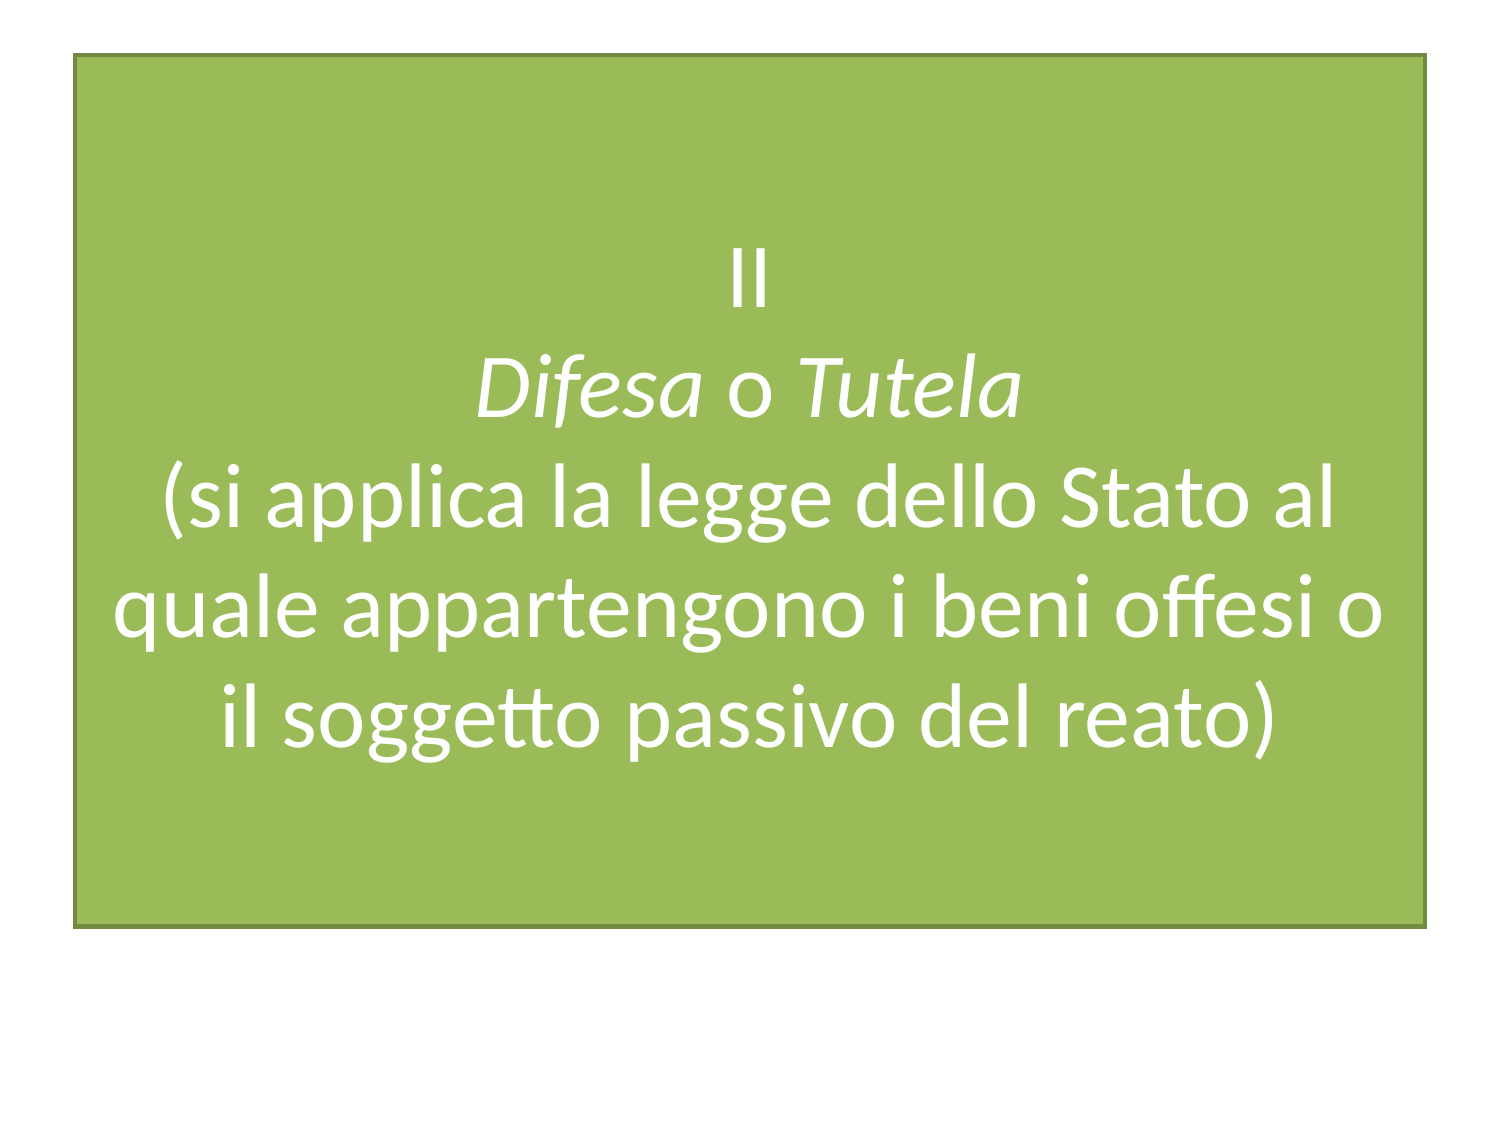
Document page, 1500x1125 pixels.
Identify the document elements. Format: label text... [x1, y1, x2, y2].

title II Difesa o Tutela (si applica la legge dello Stato al quale appartengono i beni offesi o il soggetto passivo del reato) [73, 53, 1427, 929]
